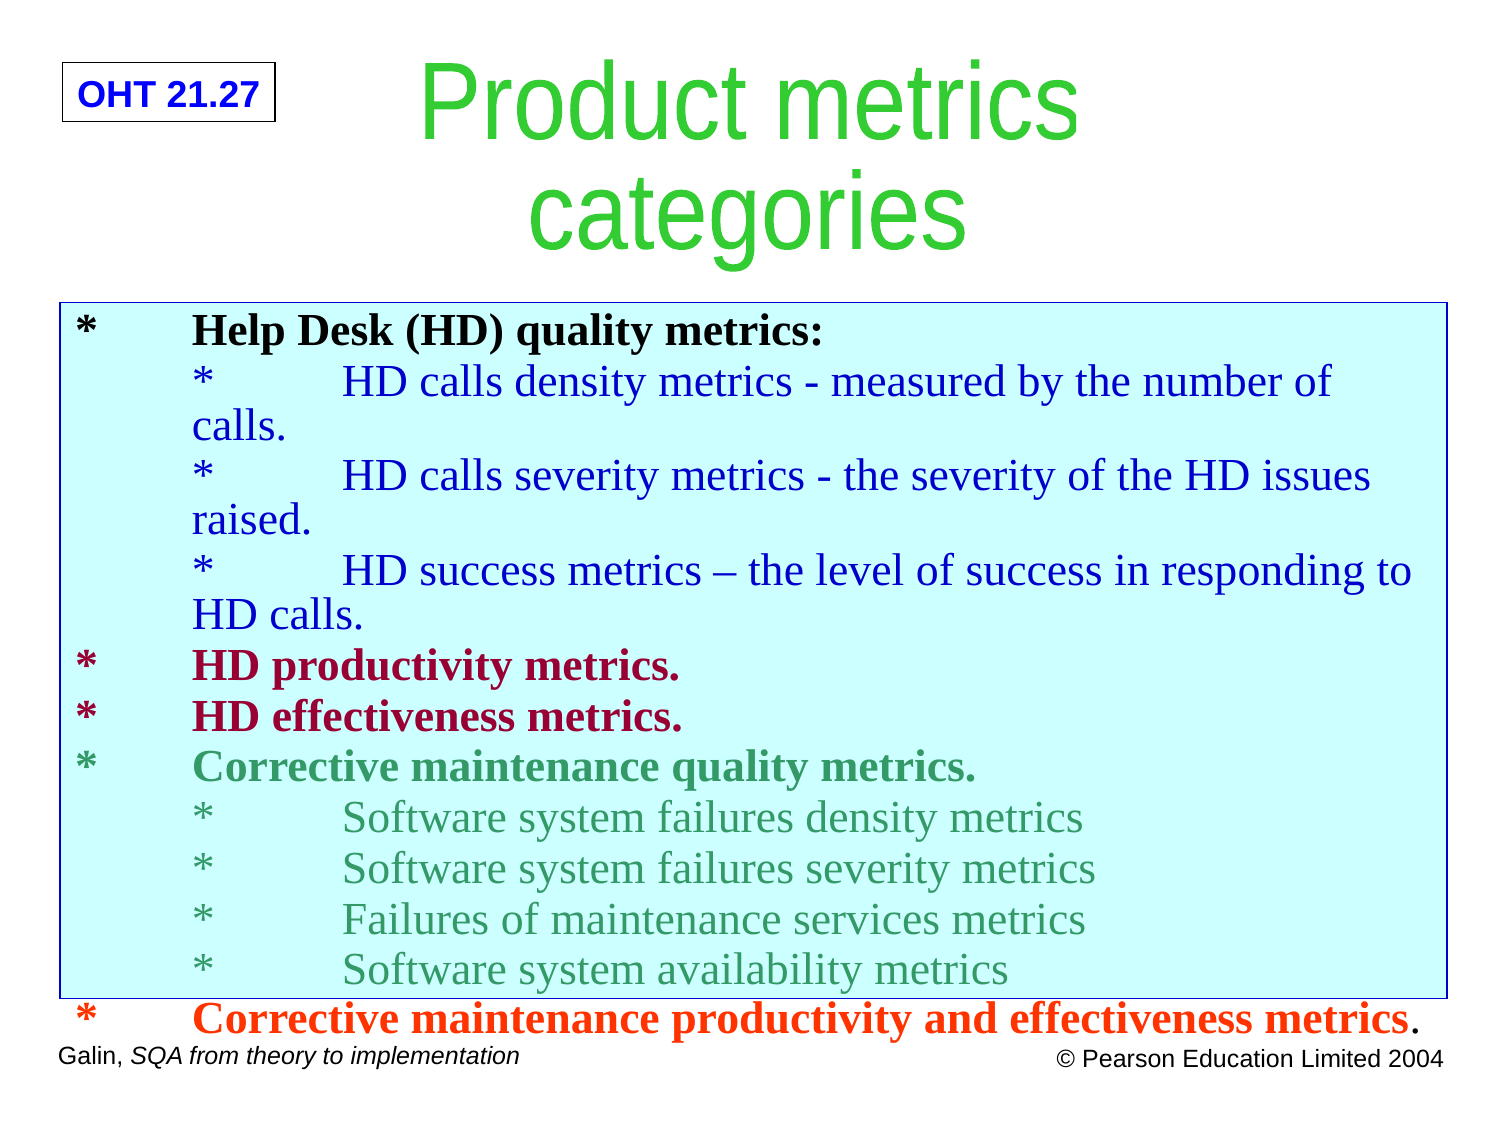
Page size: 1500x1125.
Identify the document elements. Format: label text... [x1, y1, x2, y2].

list * Help Desk (HD) quality metrics: * HD calls density metrics - measured by the number of calls. * HD calls severity metrics - the severity of the HD issues raised. * HD success metrics – the level of success in responding to HD calls. * HD productivity metrics. * HD effectiveness metrics. * Corrective maintenance quality metrics. * Software system failures density metrics * Software system failures severity metrics * Failures of maintenance services metrics * Software system availability metrics * Corrective maintenance productivity and effectiveness metrics. [59, 302, 1448, 999]
